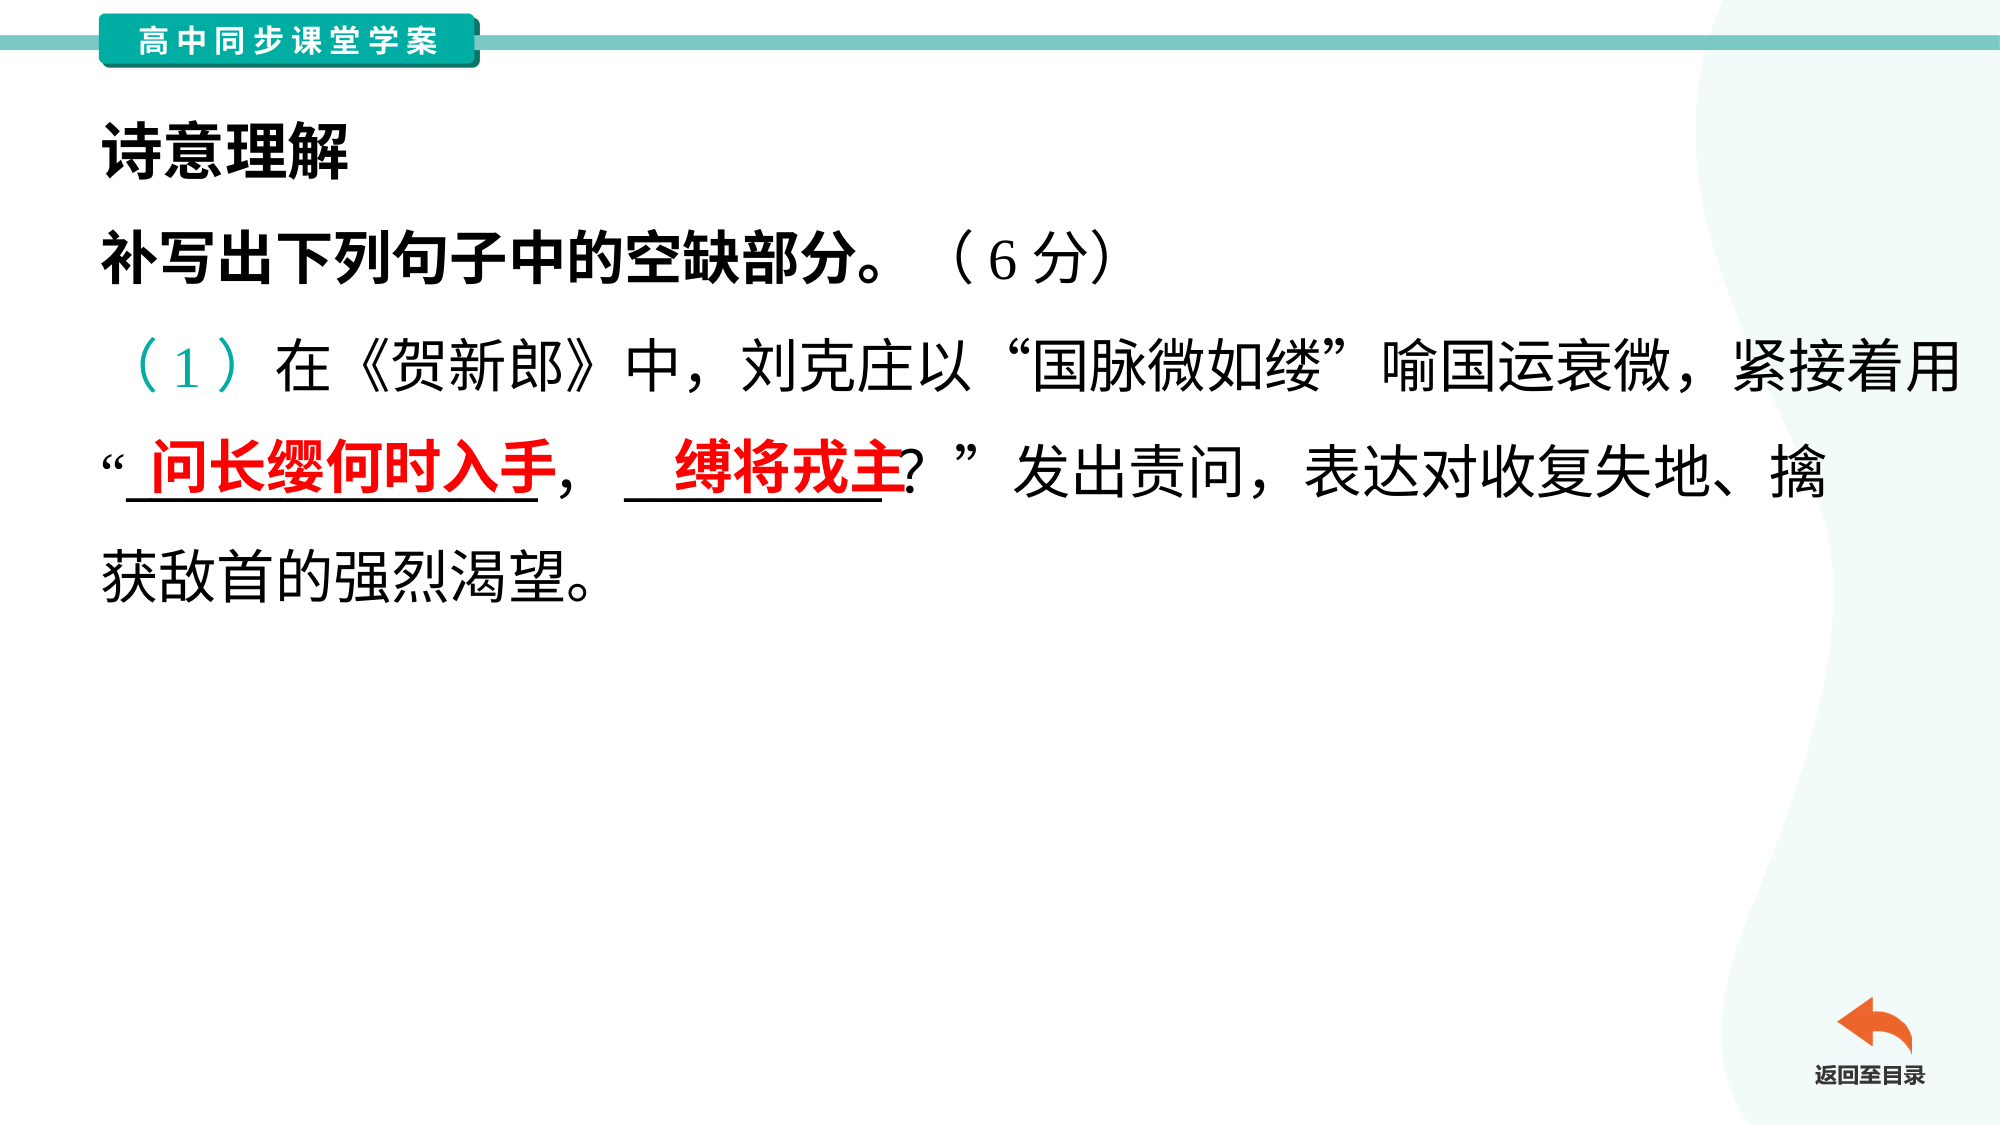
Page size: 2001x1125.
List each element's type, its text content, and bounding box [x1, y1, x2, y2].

text_box 缚将戎主 [652, 394, 930, 489]
text_box （1）在《贺新郎》中，刘克庄以“国脉微如缕”喻国运衰微，紧接着用 “________________，__________？”发出责问，表达对收复失地、擒 获敌首的强烈渴望。 [100, 293, 1899, 599]
picture [0, 0, 2000, 1125]
text_box 补写出下列句子中的空缺部分。（6分） [100, 187, 1899, 280]
text_box 诗意理解 [100, 76, 1899, 187]
text_box 问长缨何时入手 [127, 394, 581, 489]
